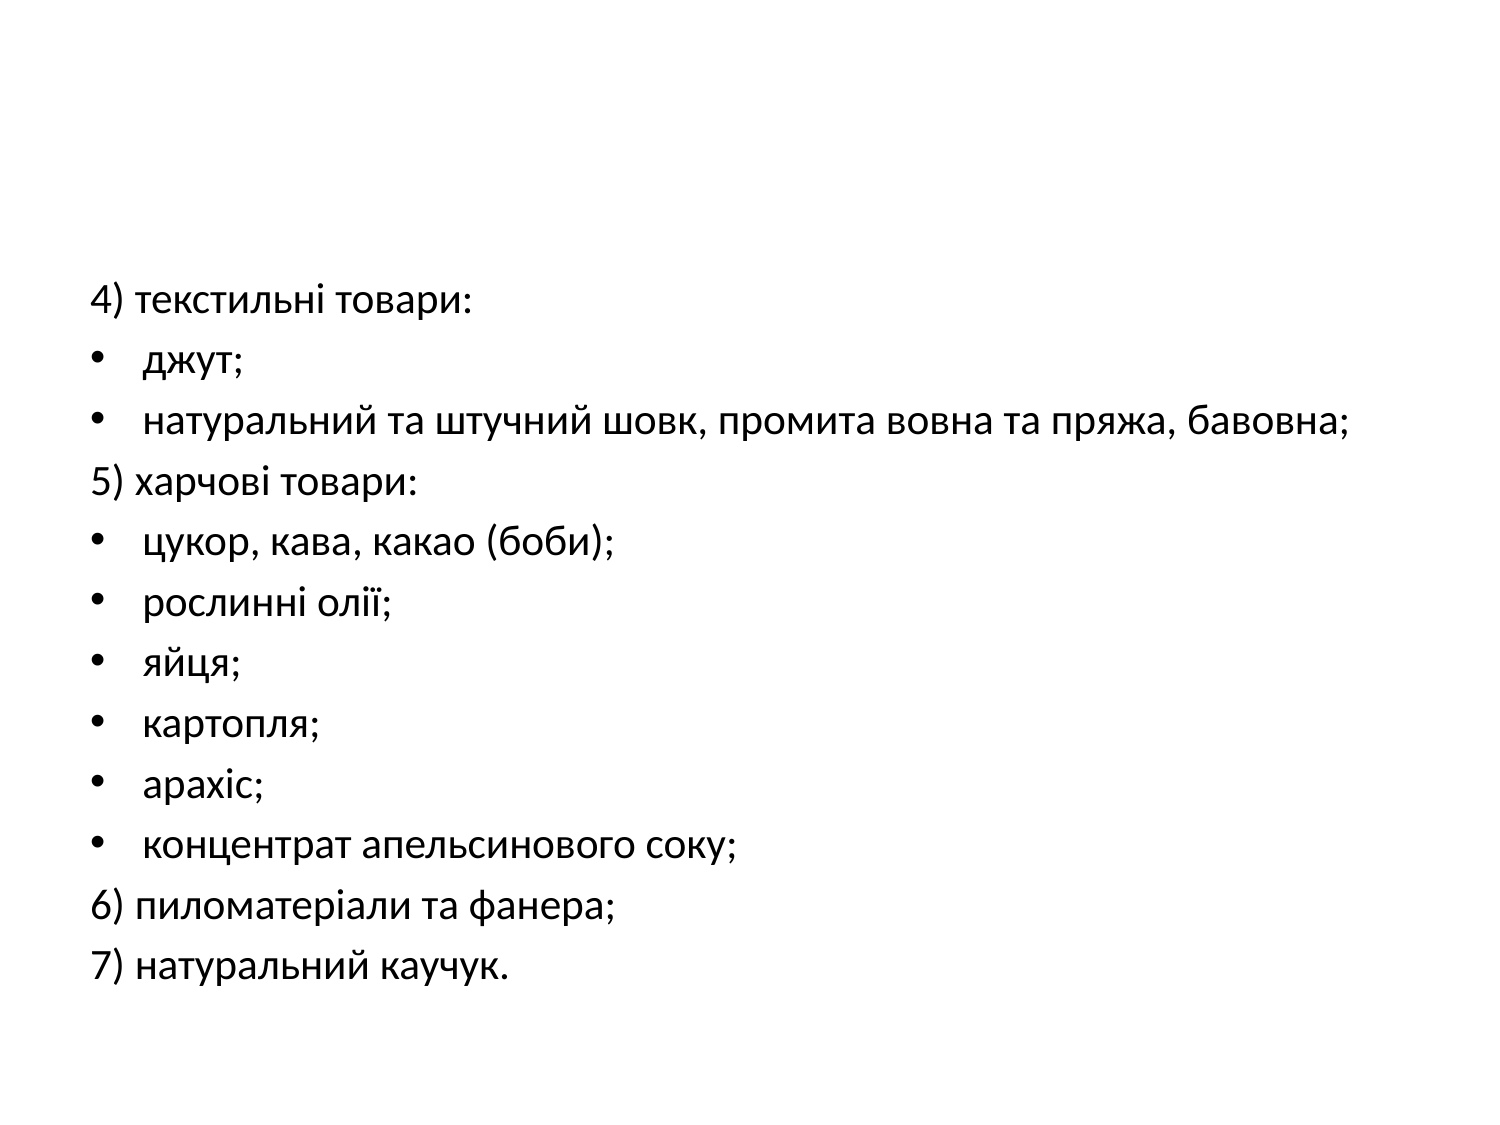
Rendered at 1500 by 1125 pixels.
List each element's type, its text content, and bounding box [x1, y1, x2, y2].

list 4) текстильні товари: джут; натуральний та штучний шовк, промита вовна та пряжа, бавовна; 5) харчові товари: цукор, кава, какао (боби); рослинні олії; яйця; картопля; арахіс; концентрат апельсинового соку; 6) пиломатеріали та фанера; 7) натуральний каучук. [75, 262, 1425, 1005]
